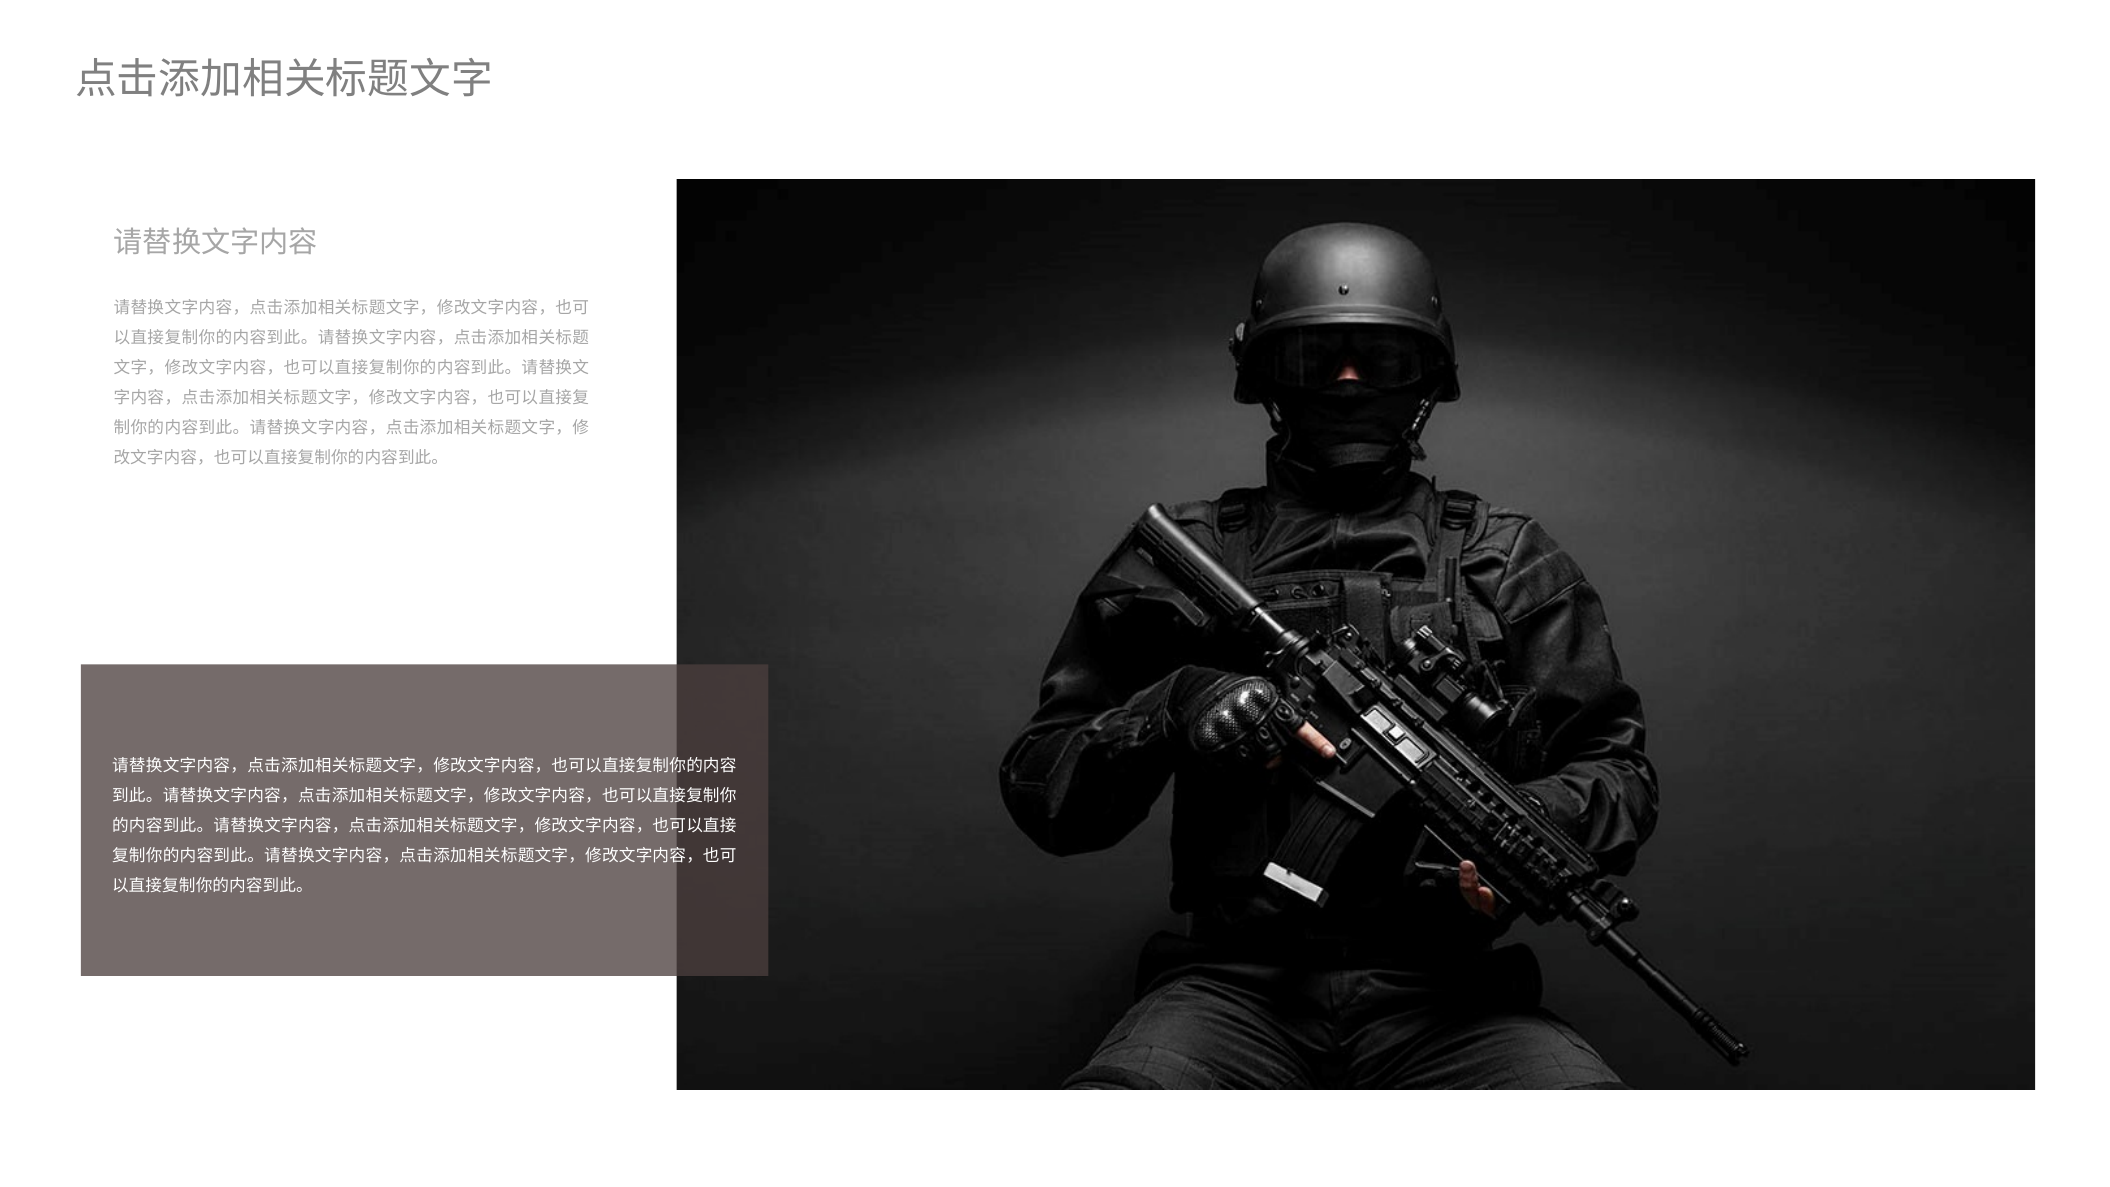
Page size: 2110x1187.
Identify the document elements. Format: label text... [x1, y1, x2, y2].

text_box 点击添加相关标题文字 [59, 44, 563, 107]
text_box 请替换文字内容 [97, 215, 403, 274]
text_box [676, 179, 2036, 1090]
text_box 请替换文字内容，点击添加相关标题文字，修改文字内容，也可以直接复制你的内容到此。请替换文字内容，点击添加相关标题文字，修改文字内容，也可以直接复制你的内容到此。请替换文字内容，点击添加相关标题文字，修改文字内容，也可以直接复制你的内容到此。请替换文字内容，点击添加相关标题文字，修改文字内容，也可以直接复制你的内容到此。 [80, 664, 769, 976]
text_box 请替换文字内容，点击添加相关标题文字，修改文字内容，也可以直接复制你的内容到此。请替换文字内容，点击添加相关标题文字，修改文字内容，也可以直接复制你的内容到此。请替换文字内容，点击添加相关标题文字，修改文字内容，也可以直接复制你的内容到此。请替换文字内容，点击添加相关标题文字，修改文字内容，也可以直接复制你的内容到此。 [97, 279, 606, 523]
